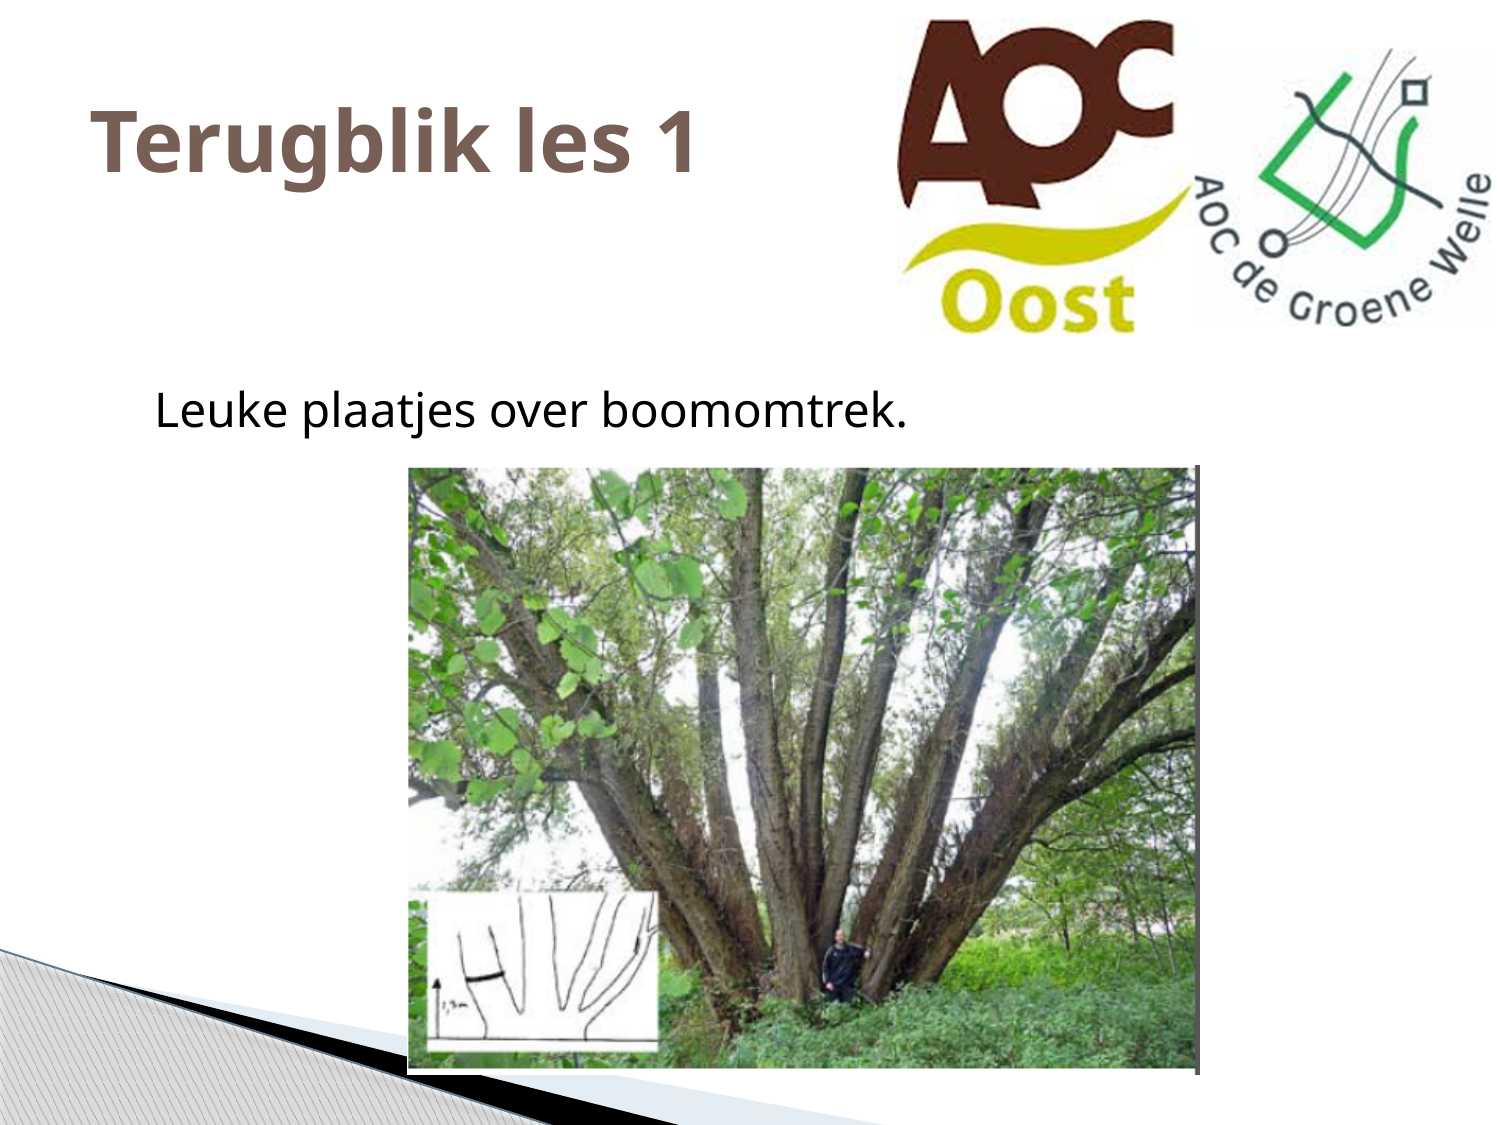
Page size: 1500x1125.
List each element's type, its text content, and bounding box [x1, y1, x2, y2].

picture [897, 18, 1500, 357]
title Terugblik les 1 [75, 45, 891, 233]
picture [406, 465, 1200, 1076]
list Leuke plaatjes over boomomtrek. [75, 243, 1425, 986]
